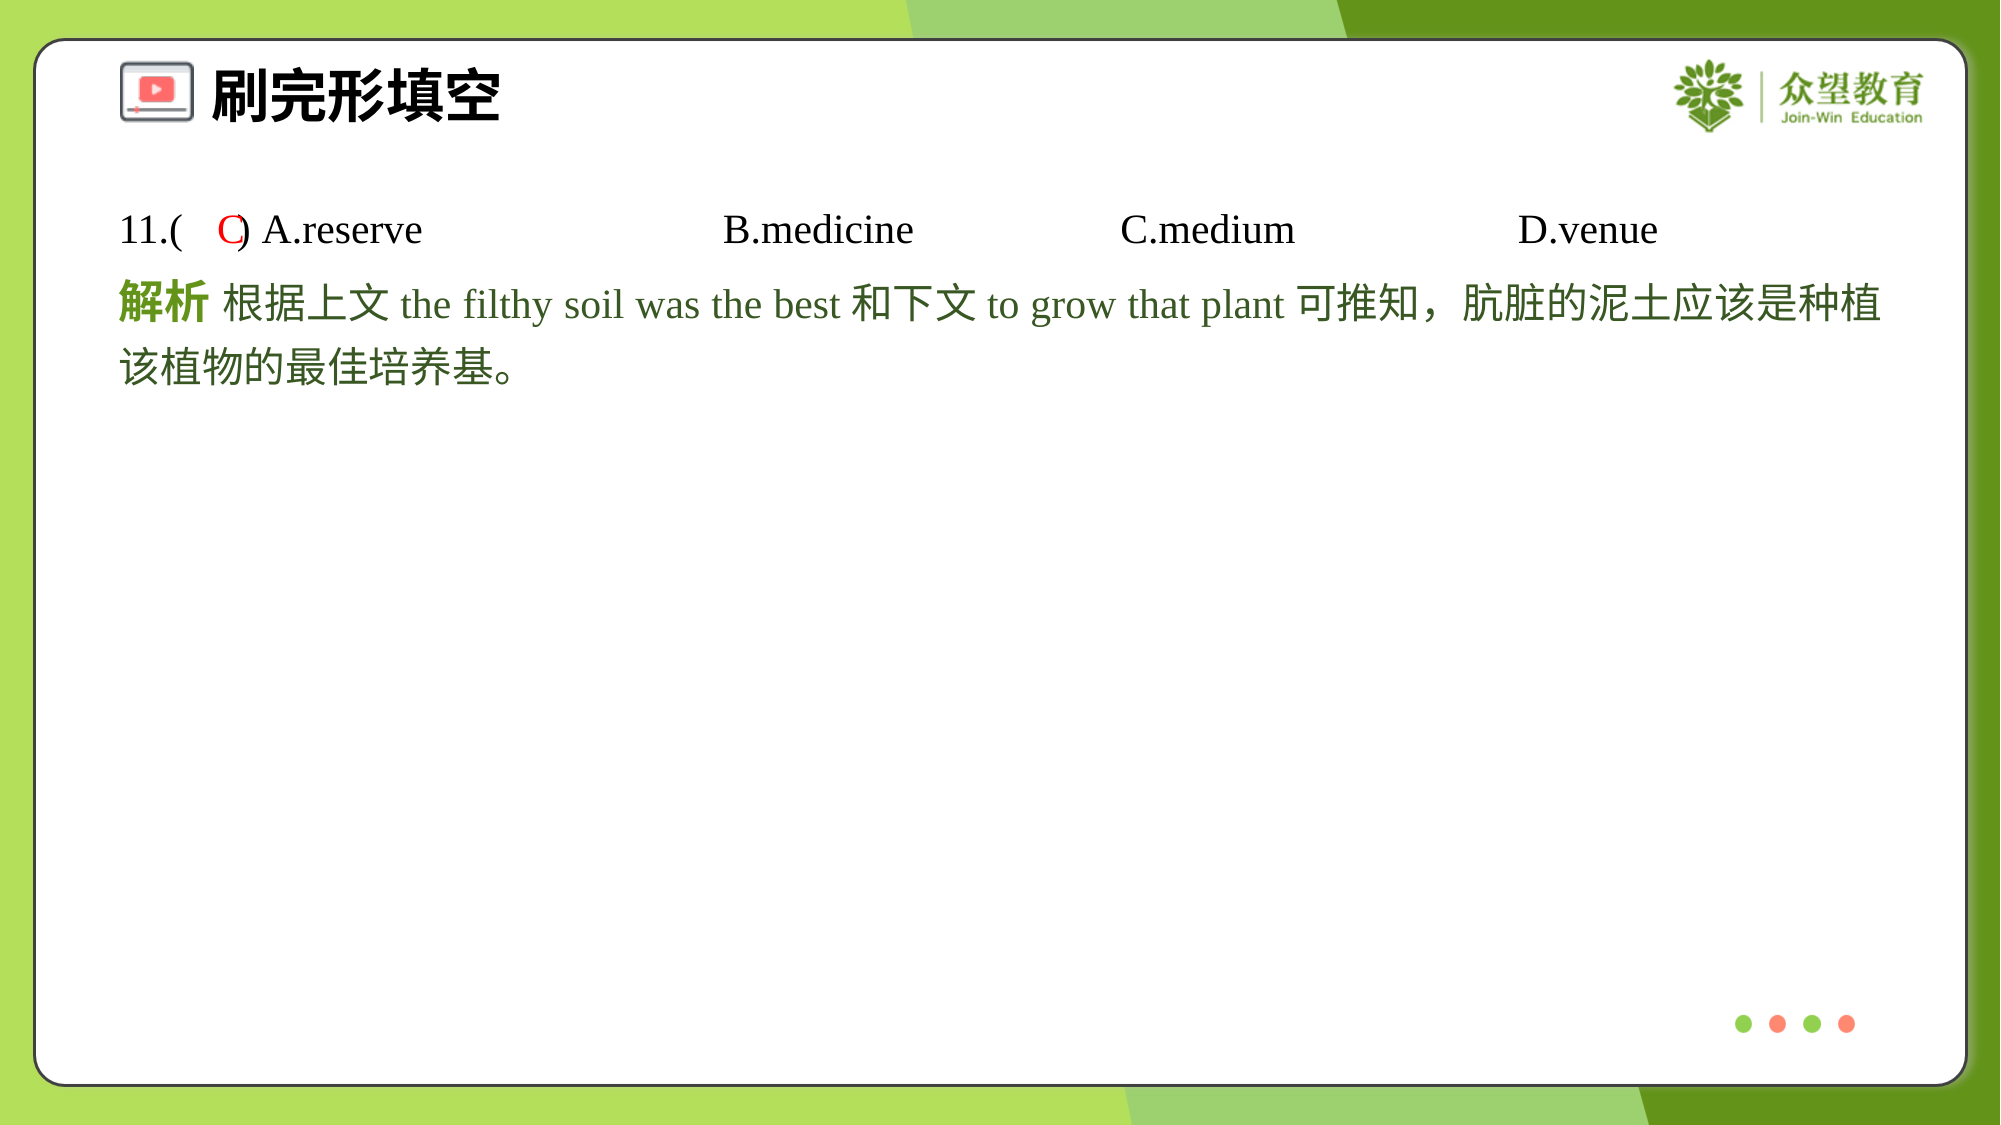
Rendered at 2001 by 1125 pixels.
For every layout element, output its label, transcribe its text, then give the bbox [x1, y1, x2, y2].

picture [0, 0, 2000, 1125]
text_box 11.( ) A.reserve B.medicine C.medium D.venue [118, 189, 212, 247]
text_box 11.( ) A.reserve B.medicine C.medium D.venue [250, 189, 1883, 247]
text_box 解析 根据上文the filthy soil was the best和下文to grow that plant可推知，肮脏的泥土应该是种植该植物的最佳培养基。 [118, 259, 1883, 386]
text_box C [212, 189, 250, 248]
